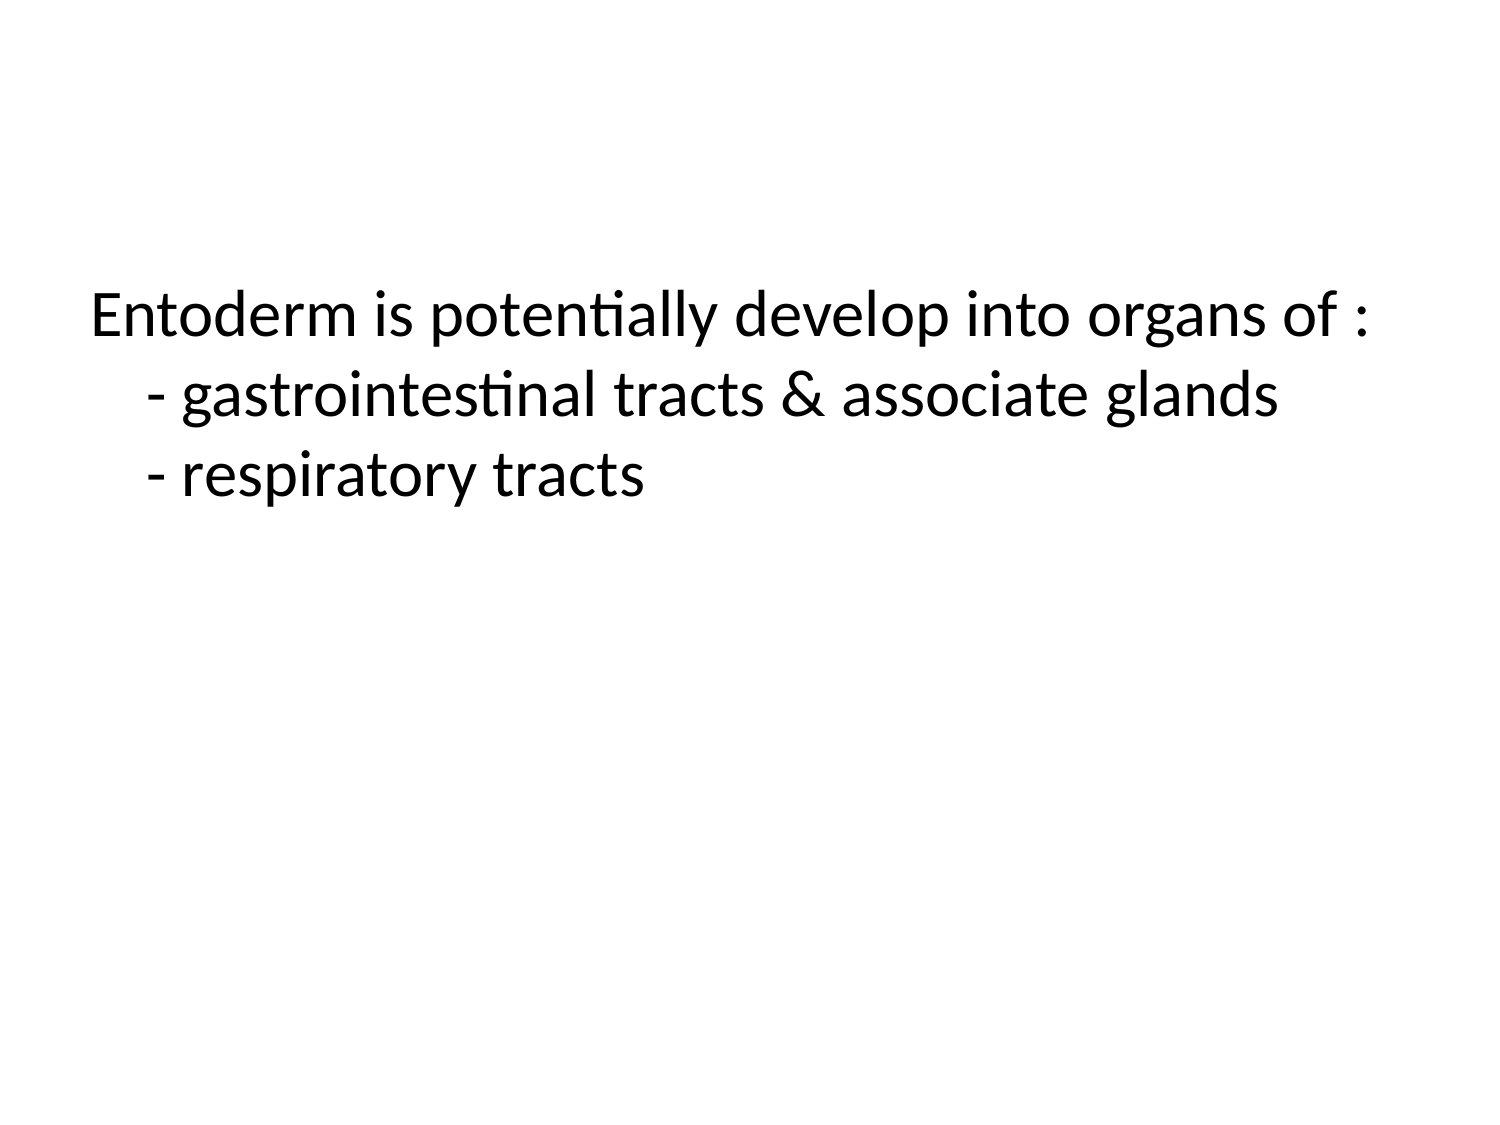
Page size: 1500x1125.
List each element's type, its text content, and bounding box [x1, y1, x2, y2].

list Entoderm is potentially develop into organs of : - gastrointestinal tracts & associate glands - respiratory tracts [75, 262, 1425, 1005]
